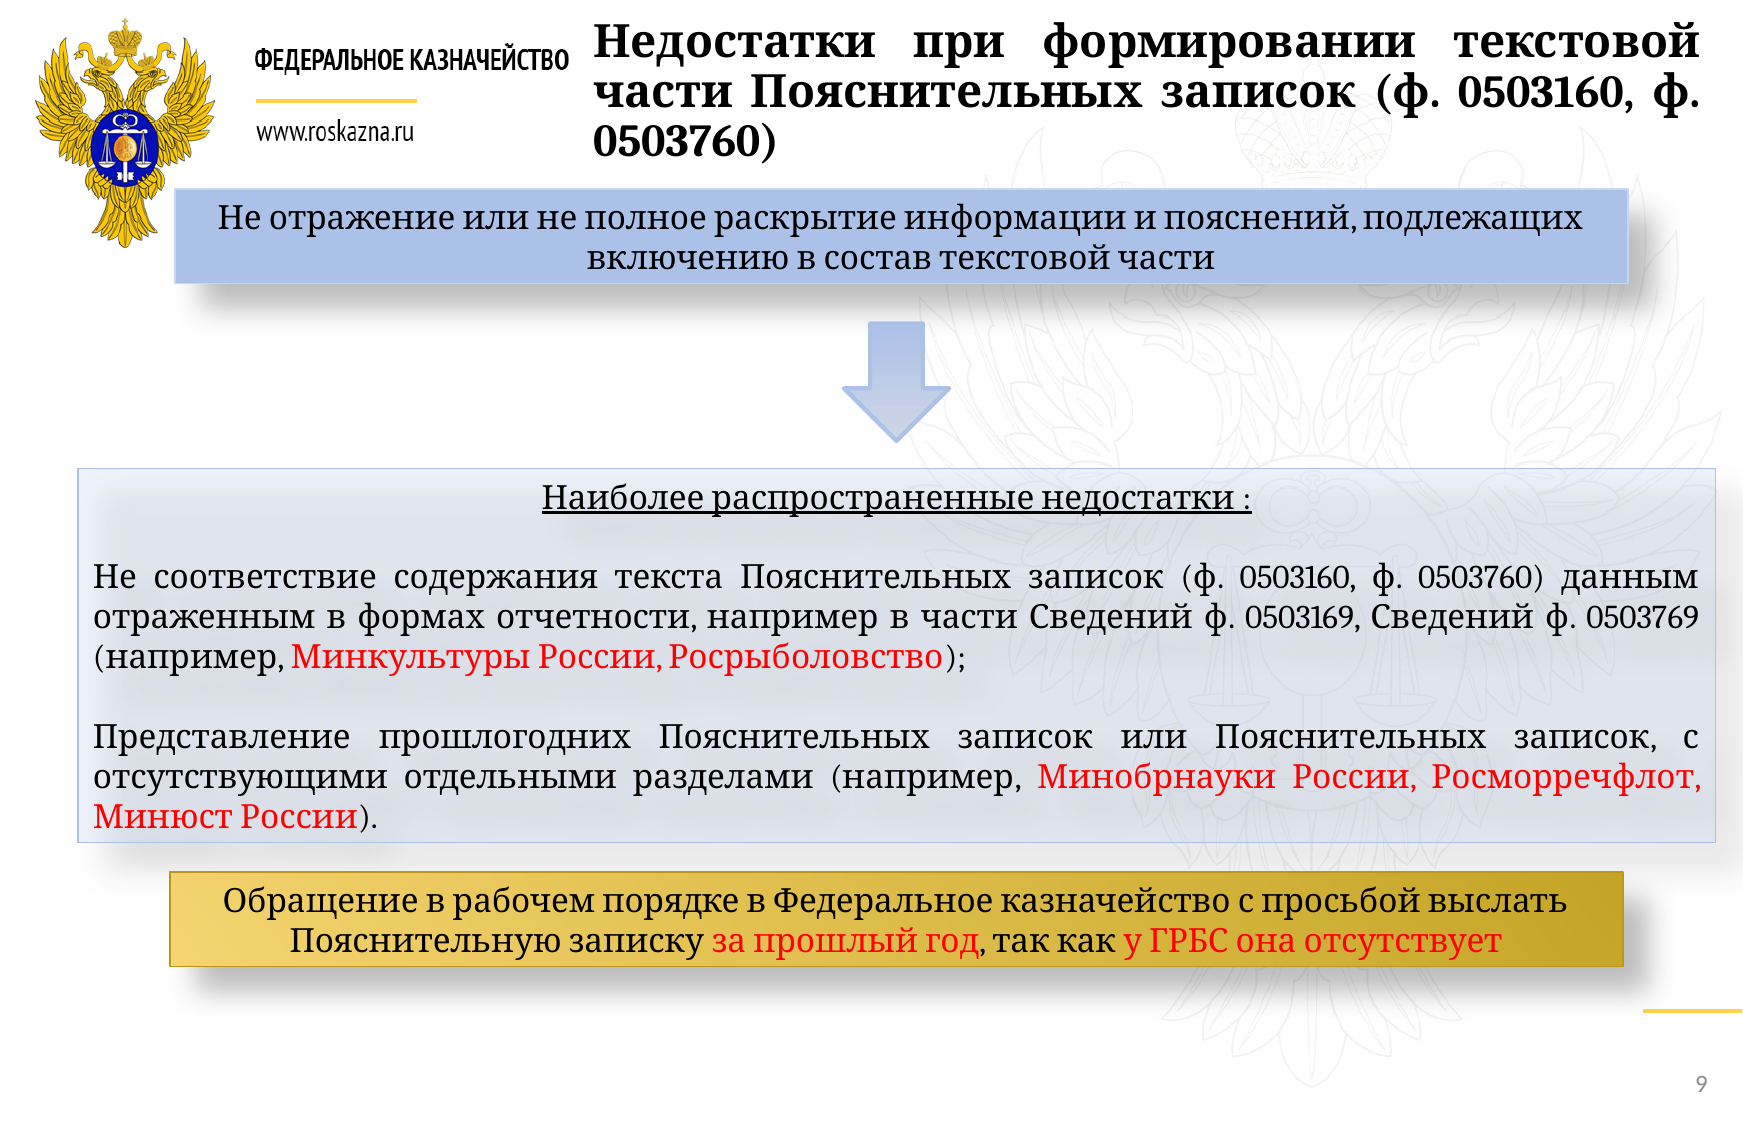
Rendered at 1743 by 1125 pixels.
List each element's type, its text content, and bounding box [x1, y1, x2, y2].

slide_number 9 [1330, 1052, 1723, 1112]
text_box Наиболее распространенные недостатки : Не соответствие содержания текста Пояснительных записок (ф. 0503160, ф. 0503760) данным отраженным в формах отчетности, например в части Сведений ф. 0503169, Сведений ф. 0503769 (например, Минкультуры России, Росрыболовство); Представление прошлогодних Пояснительных записок или Пояснительных записок, с отсутствующими отдельными разделами (например, Минобрнауки России, Росморречфлот, Минюст России). [77, 468, 1716, 843]
text_box Не отражение или не полное раскрытие информации и пояснений, подлежащих включению в состав текстовой части [174, 188, 1629, 284]
text_box Обращение в рабочем порядке в Федеральное казначейство с просьбой выслать Пояснительную записку за прошлый год, так как у ГРБС она отсутствует [169, 871, 1624, 967]
text_box [841, 321, 952, 444]
picture [0, 0, 1743, 1125]
title Недостатки при формировании текстовой части Пояснительных записок (ф. 0503160, ф. 0503760) [578, 19, 1716, 166]
